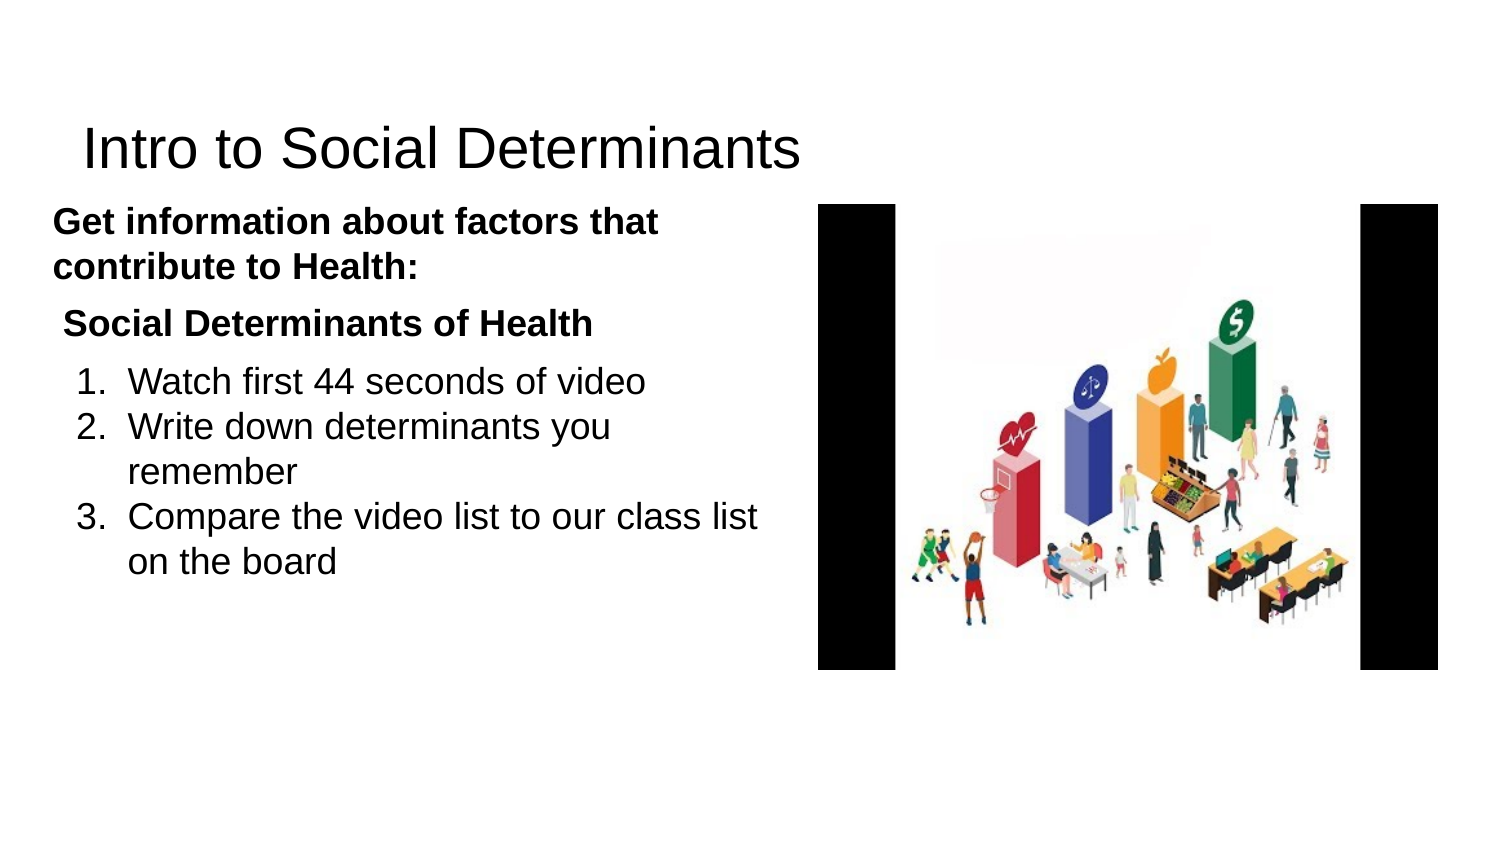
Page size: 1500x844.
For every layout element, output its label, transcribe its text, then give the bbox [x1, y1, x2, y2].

list Get information about factors that contribute to Health: Social Determinants of Health Watch first 44 seconds of video Write down determinants you remember Compare the video list to our class list on the board [37, 189, 794, 786]
title Intro to Social Determinants [75, 39, 1263, 181]
picture [818, 204, 1438, 670]
